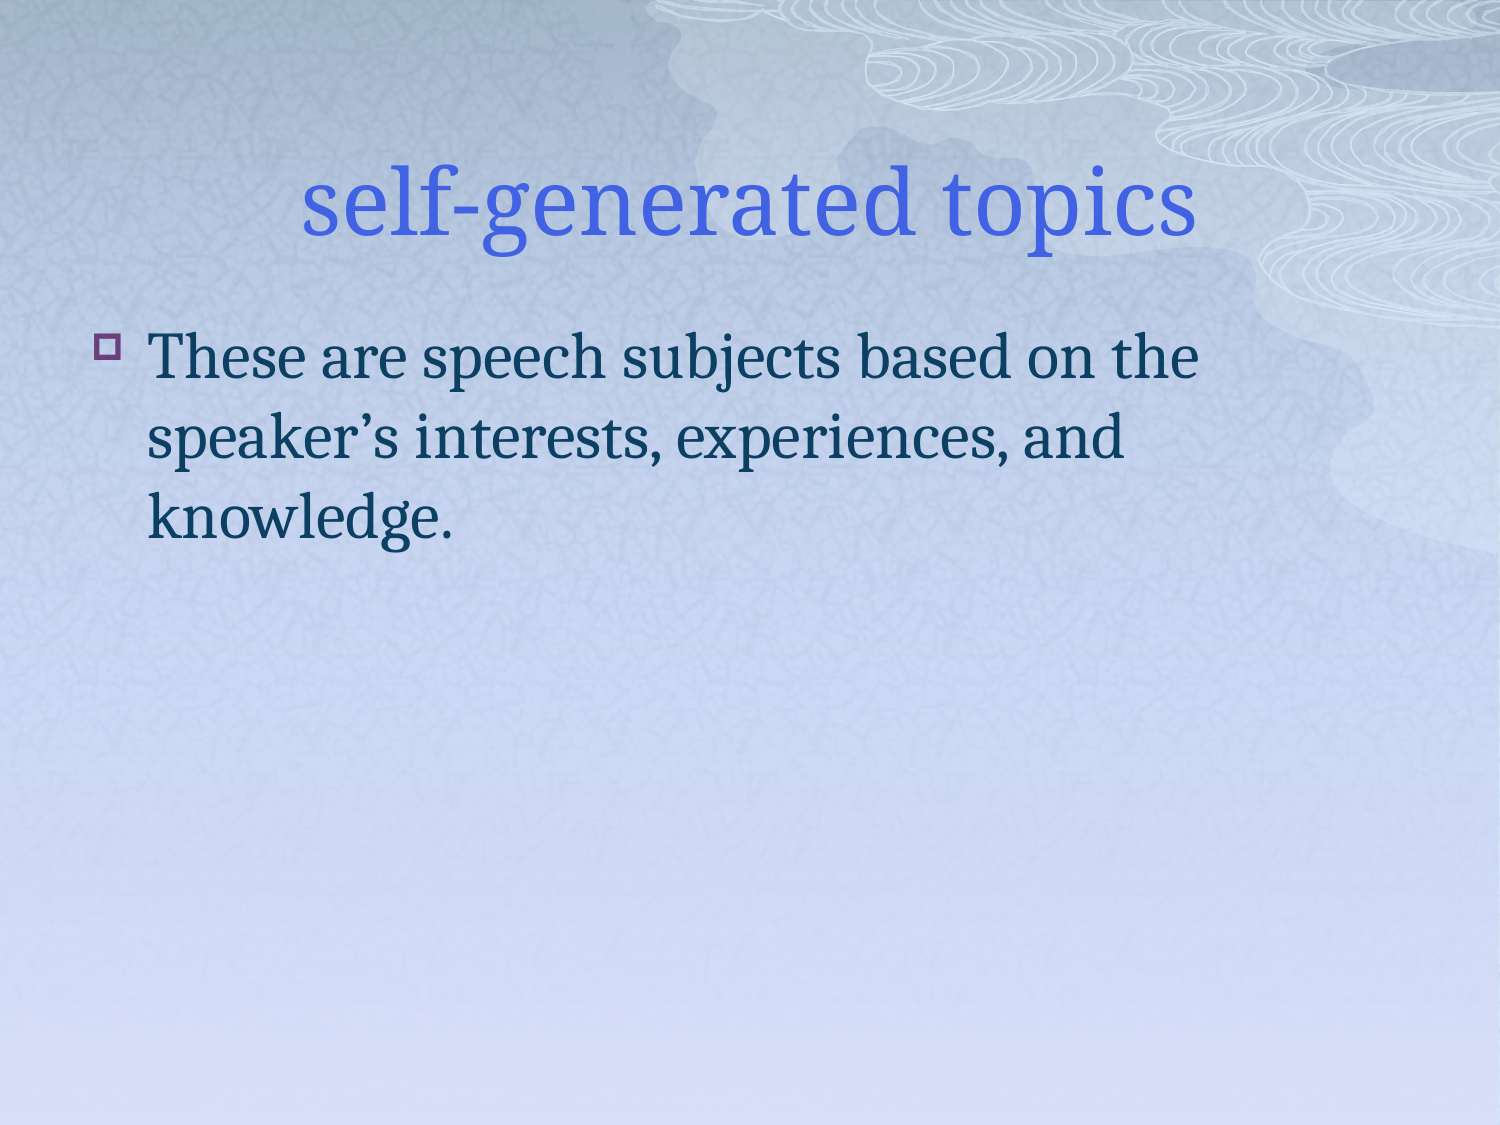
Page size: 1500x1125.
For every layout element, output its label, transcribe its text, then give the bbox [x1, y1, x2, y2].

list These are speech subjects based on the speaker’s interests, experiences, and knowledge. [76, 304, 1430, 1032]
title self-generated topics [75, 105, 1425, 293]
